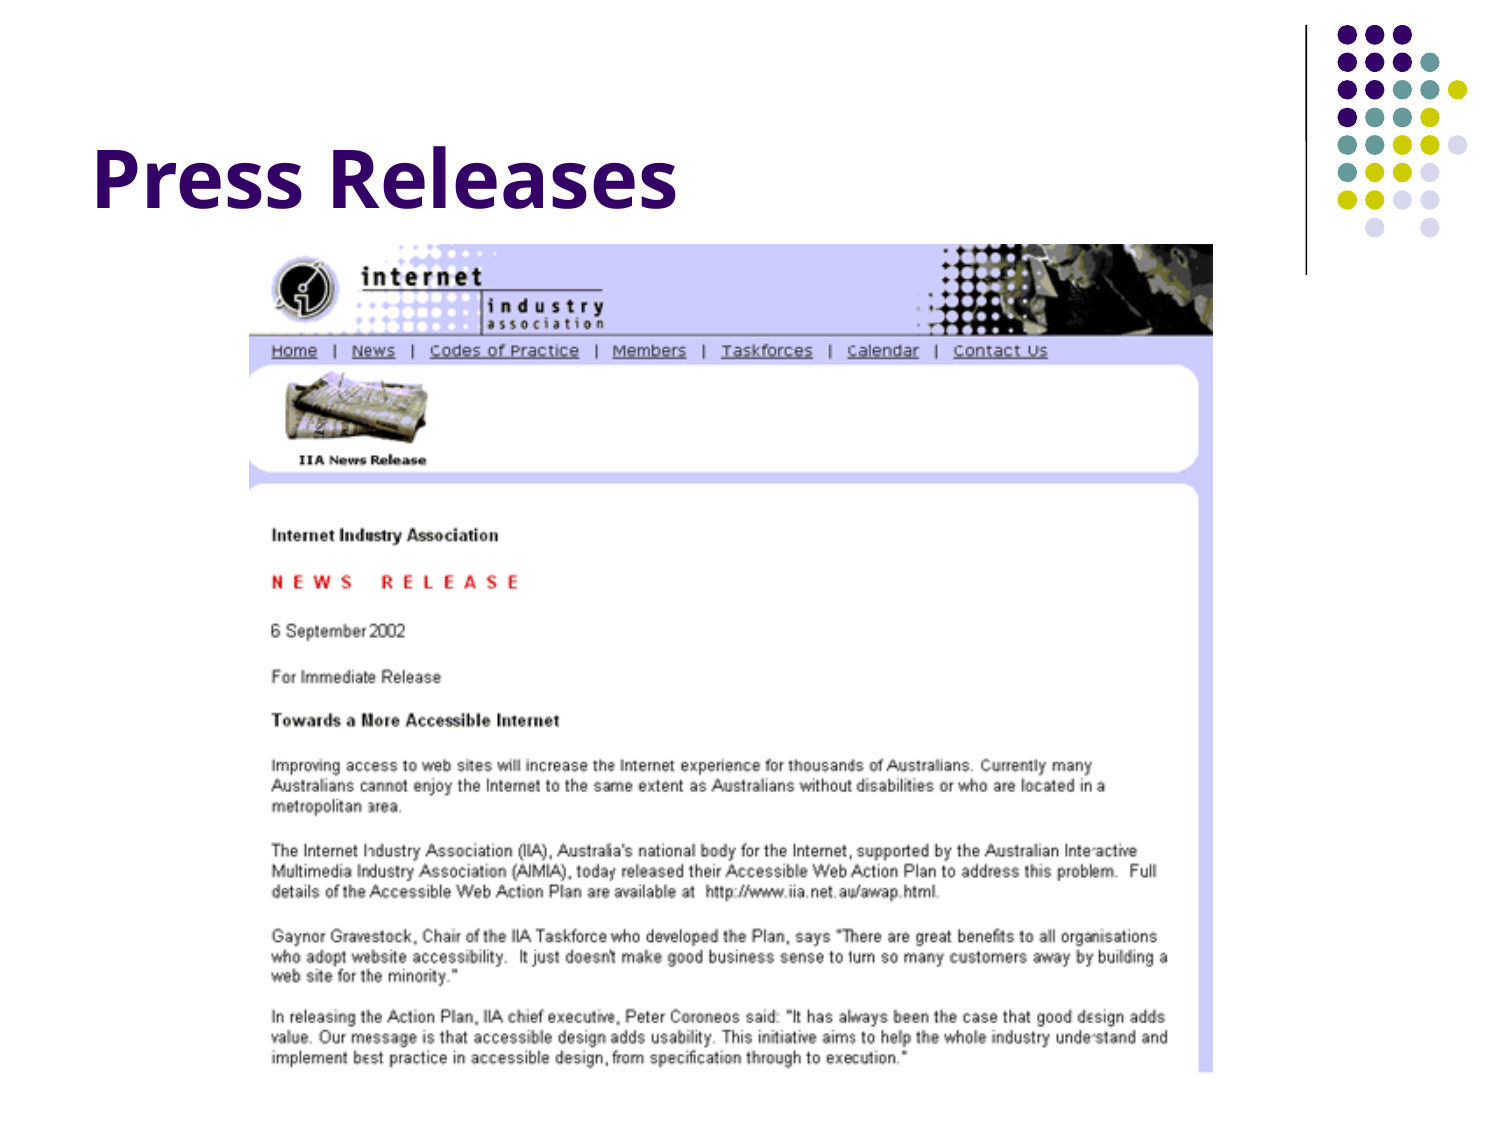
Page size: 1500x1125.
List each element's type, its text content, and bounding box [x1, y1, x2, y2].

title Press Releases [75, 20, 1313, 233]
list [249, 243, 1213, 1074]
